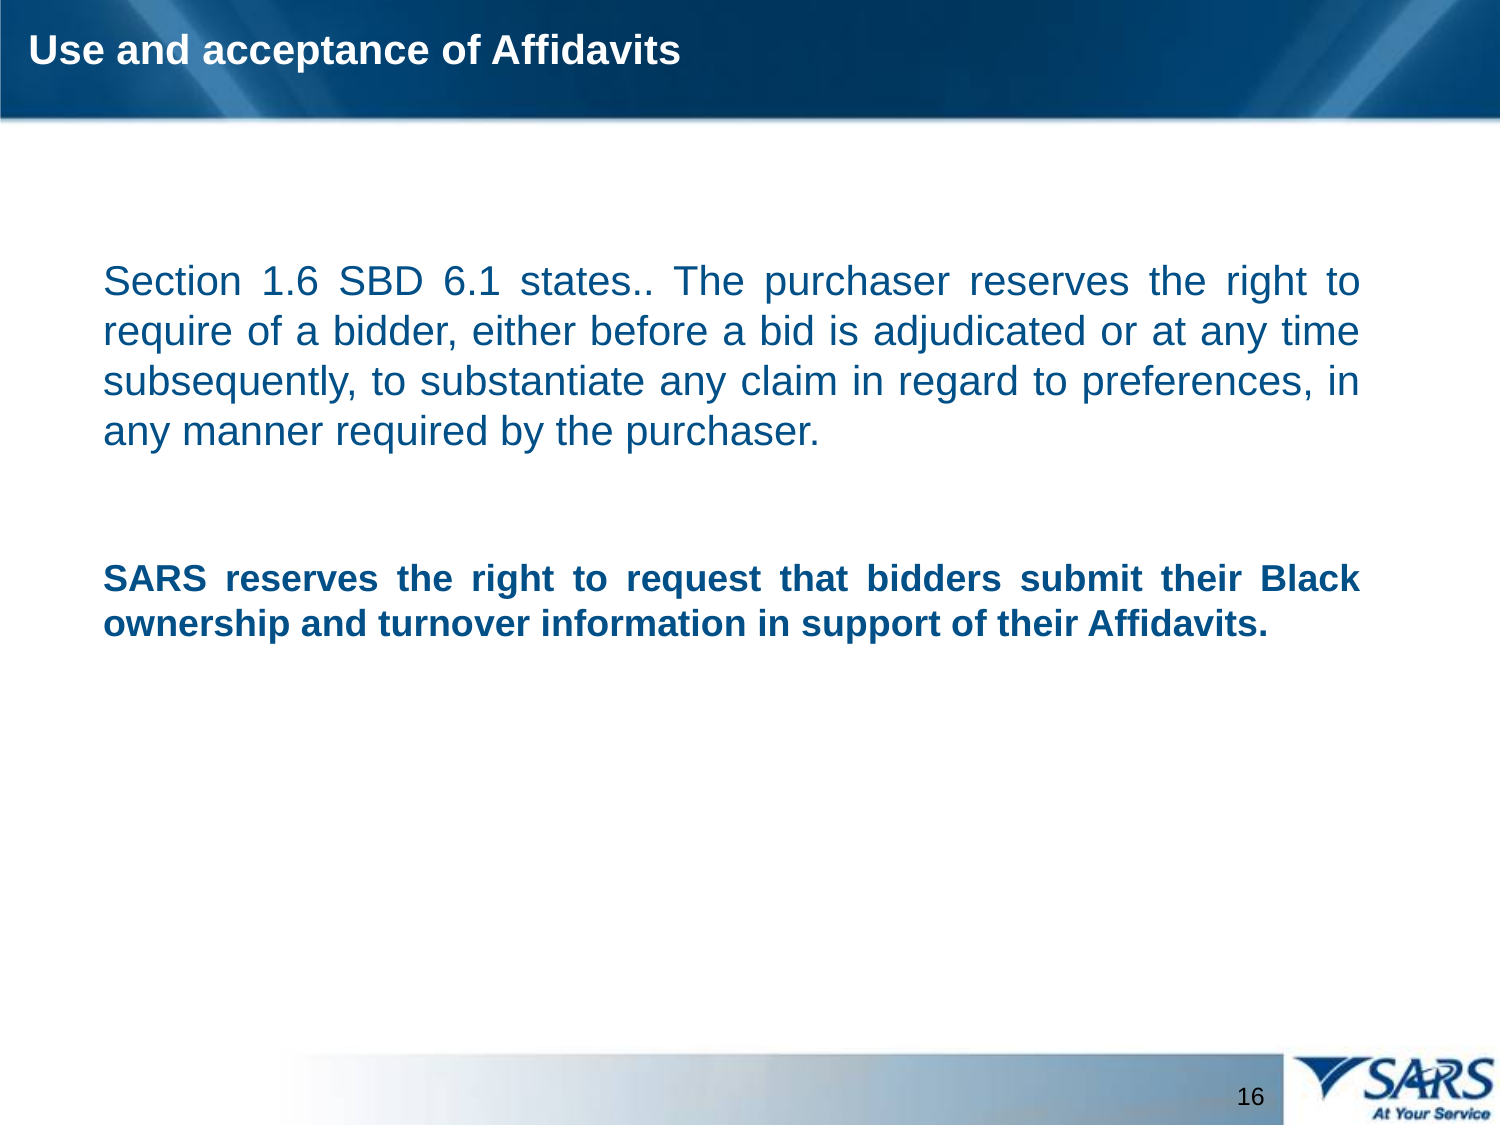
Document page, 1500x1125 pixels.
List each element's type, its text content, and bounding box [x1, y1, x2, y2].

text_box Section 1.6 SBD 6.1 states.. The purchaser reserves the right to require of a bidder, either before a bid is adjudicated or at any time subsequently, to substantiate any claim in regard to preferences, in any manner required by the purchaser. SARS reserves the right to request that bidders submit their Black ownership and turnover information in support of their Affidavits. [88, 196, 1376, 967]
picture [0, 0, 1500, 1125]
text_box 16 [1222, 1073, 1293, 1122]
title Use and acceptance of Affidavits [28, 38, 1481, 176]
